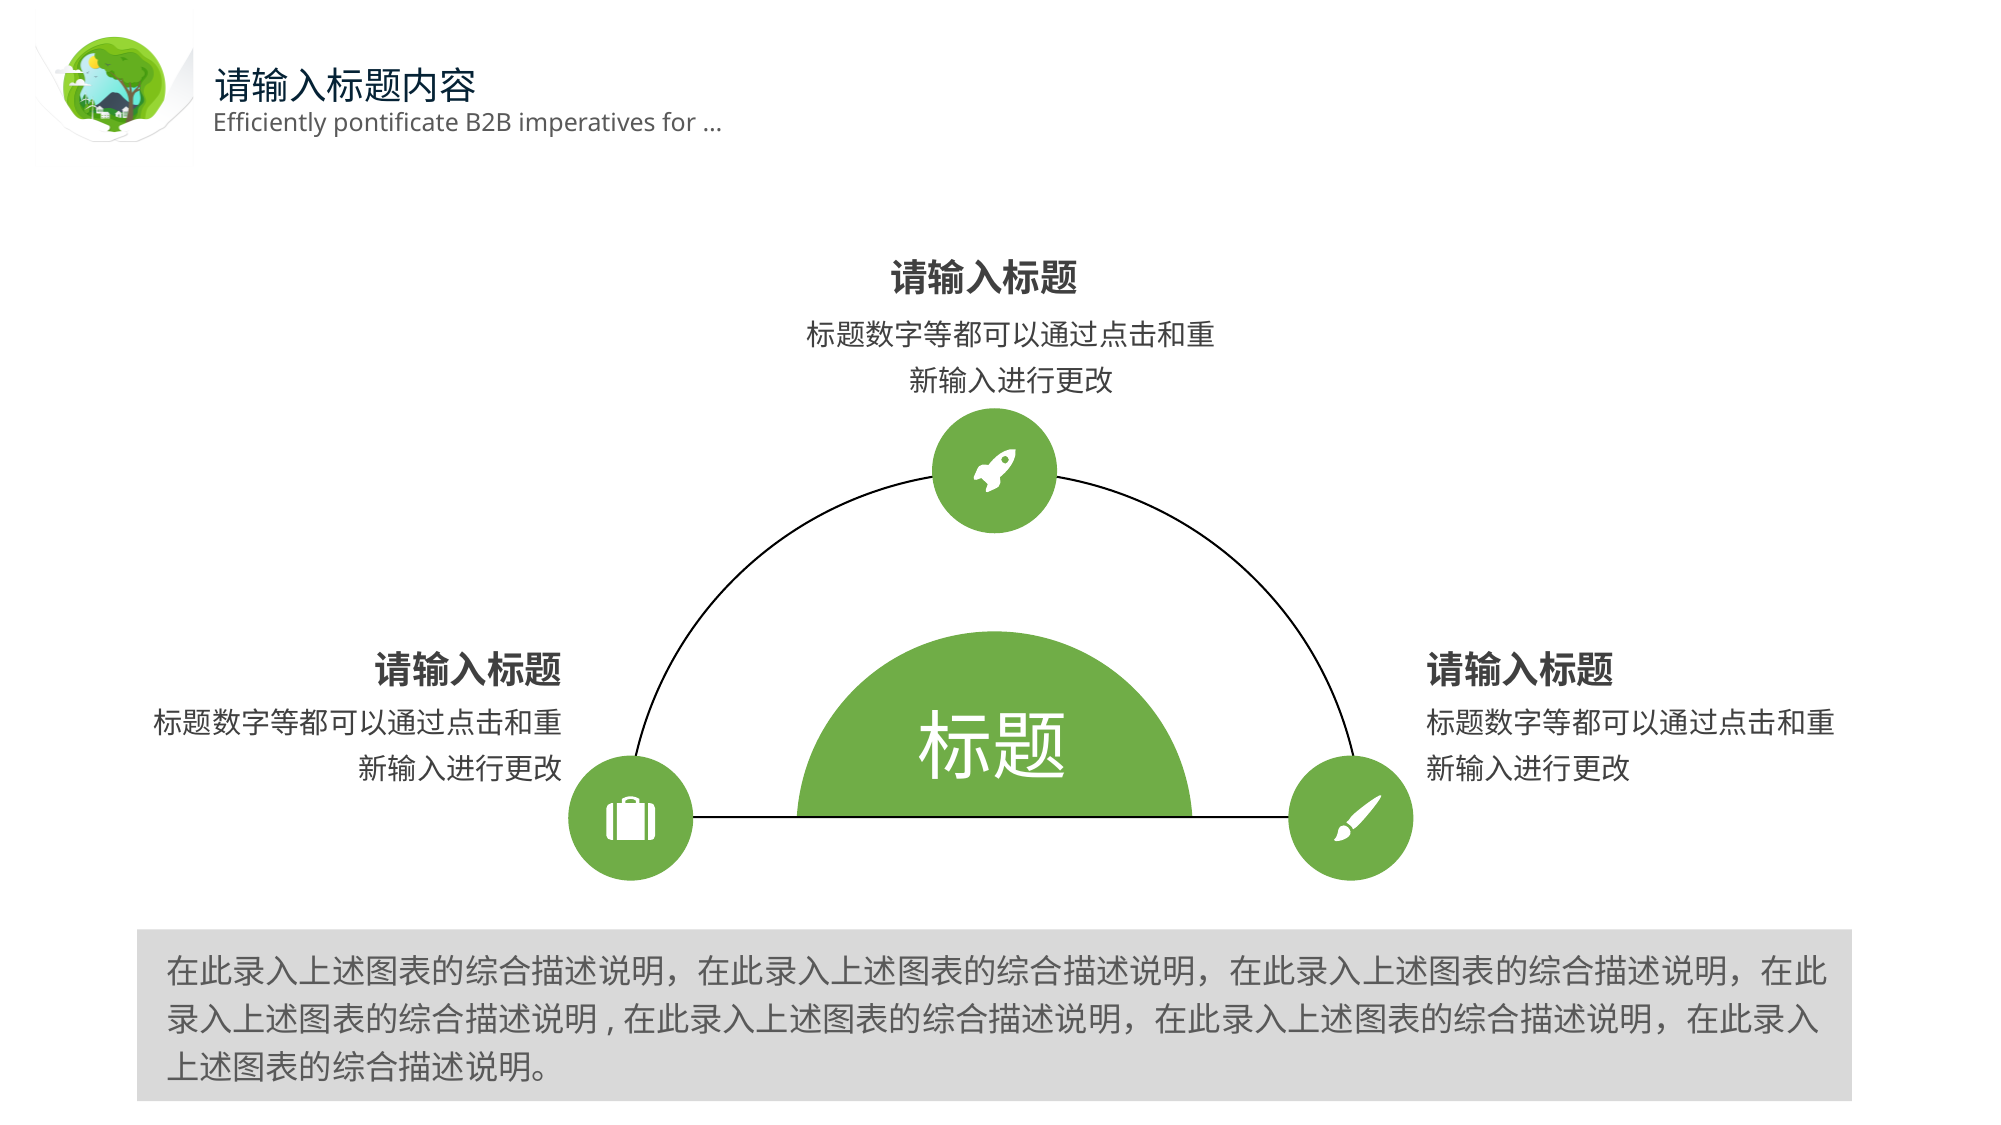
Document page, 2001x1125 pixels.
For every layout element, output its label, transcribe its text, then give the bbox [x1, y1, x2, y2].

text_box [568, 755, 694, 881]
text_box 请输入标题 [1422, 641, 1619, 696]
text_box [1288, 755, 1414, 881]
text_box [648, 803, 656, 840]
text_box 标题数字等都可以通过点击和重新输入进行更改 [1421, 690, 1853, 790]
text_box 标题数字等都可以通过点击和重新输入进行更改 [137, 690, 568, 790]
text_box [1346, 795, 1382, 830]
text_box [973, 449, 1016, 493]
text_box [136, 928, 1853, 1102]
text_box [616, 796, 645, 840]
text_box 标题 [913, 694, 1072, 793]
text_box 请输入标题 [885, 250, 1083, 304]
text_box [32, 9, 1011, 167]
text_box [606, 803, 614, 840]
text_box 标题数字等都可以通过点击和重新输入进行更改 [796, 301, 1227, 402]
text_box [1334, 825, 1351, 842]
text_box [635, 476, 1354, 818]
text_box 在此录入上述图表的综合描述说明，在此录入上述图表的综合描述说明，在此录入上述图表的综合描述说明，在此录入上述图表的综合描述说明,在此录入上述图表的综合描述说明，在此录入上述图表的综合描述说明，在此录入上述图表的综合描述说明。 [151, 934, 1861, 1094]
text_box 请输入标题 [370, 641, 567, 696]
text_box [932, 408, 1058, 534]
